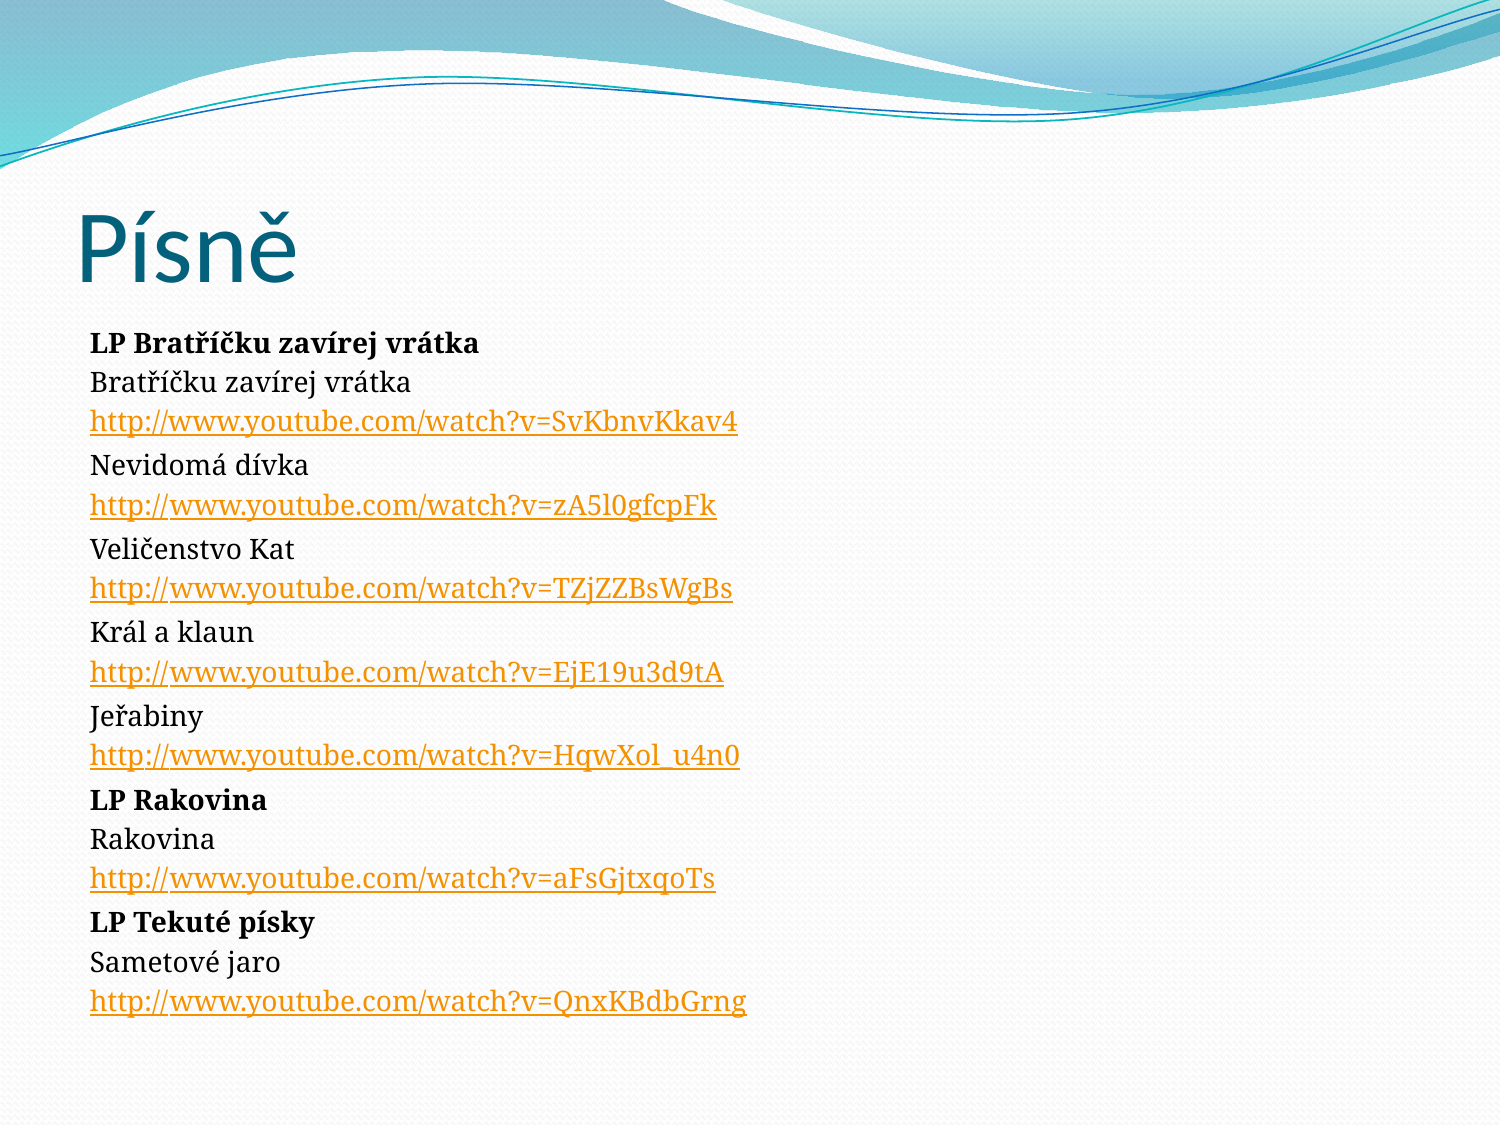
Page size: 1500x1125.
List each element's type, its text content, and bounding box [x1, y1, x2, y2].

title Písně [75, 115, 1425, 303]
list LP Bratříčku zavírej vrátka Bratříčku zavírej vrátka http://www.youtube.com/watch?v=SvKbnvKkav4 Nevidomá dívka http://www.youtube.com/watch?v=zA5l0gfcpFk Veličenstvo Kat http://www.youtube.com/watch?v=TZjZZBsWgBs Král a klaun http://www.youtube.com/watch?v=EjE19u3d9tA Jeřabiny http://www.youtube.com/watch?v=HqwXol_u4n0 LP Rakovina Rakovina http://www.youtube.com/watch?v=aFsGjtxqoTs LP Tekuté písky Sametové jaro http://www.youtube.com/watch?v=QnxKBdbGrng [75, 317, 1425, 1038]
